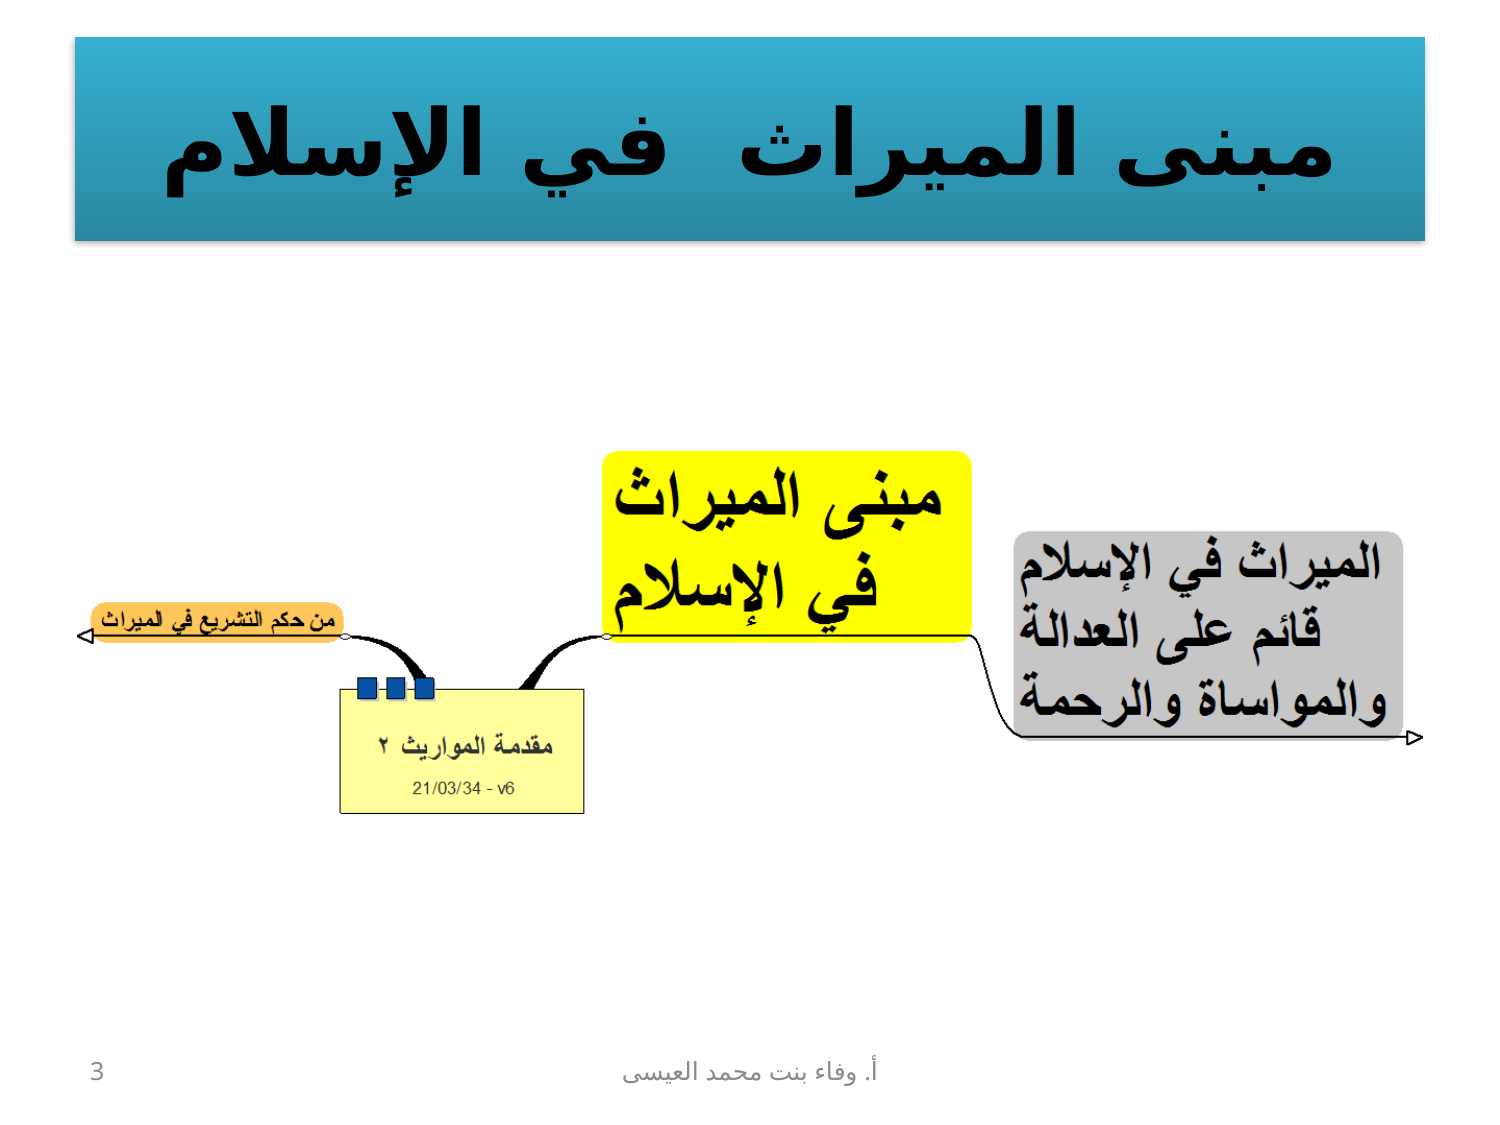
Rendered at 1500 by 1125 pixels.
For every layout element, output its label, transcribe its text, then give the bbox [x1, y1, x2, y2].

title مبنى الميراث في الإسلام [75, 37, 1425, 241]
picture [74, 262, 1426, 1005]
slide_number 3 [75, 1042, 425, 1103]
footer أ. وفاء بنت محمد العيسى [512, 1042, 988, 1103]
